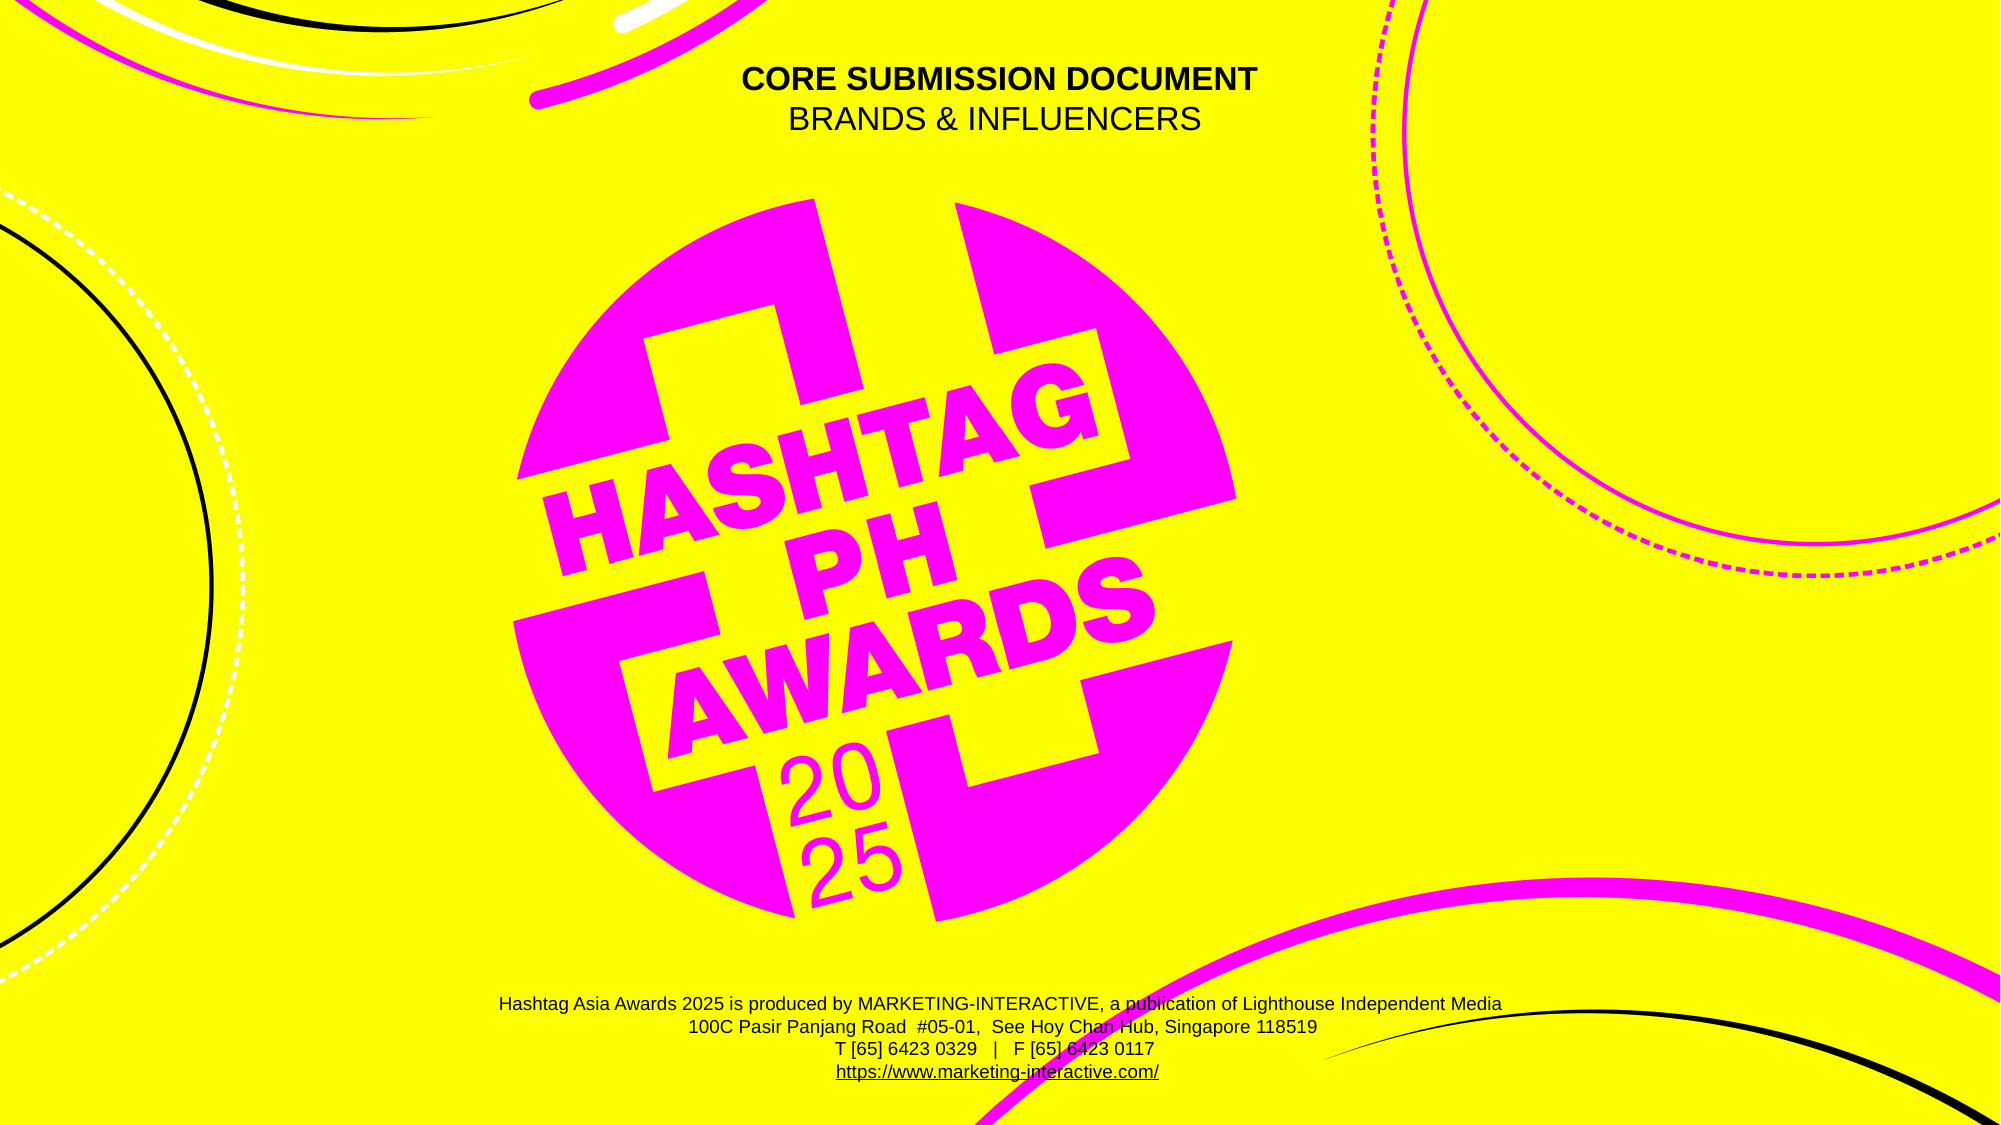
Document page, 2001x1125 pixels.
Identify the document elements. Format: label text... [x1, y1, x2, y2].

text_box Hashtag Asia Awards 2025 is produced by MARKETING-INTERACTIVE, a publication of Lighthouse Independent Media 100C Pasir Panjang Road #05-01, See Hoy Chan Hub, Singapore 118519 T [65] 6423 0329 | F [65] 6423 0117 https://www.marketing-interactive.com/ [252, 984, 1748, 1090]
picture [0, 0, 2001, 1125]
text_box CORE SUBMISSION DOCUMENT BRANDS & INFLUENCERS [512, 49, 1488, 145]
